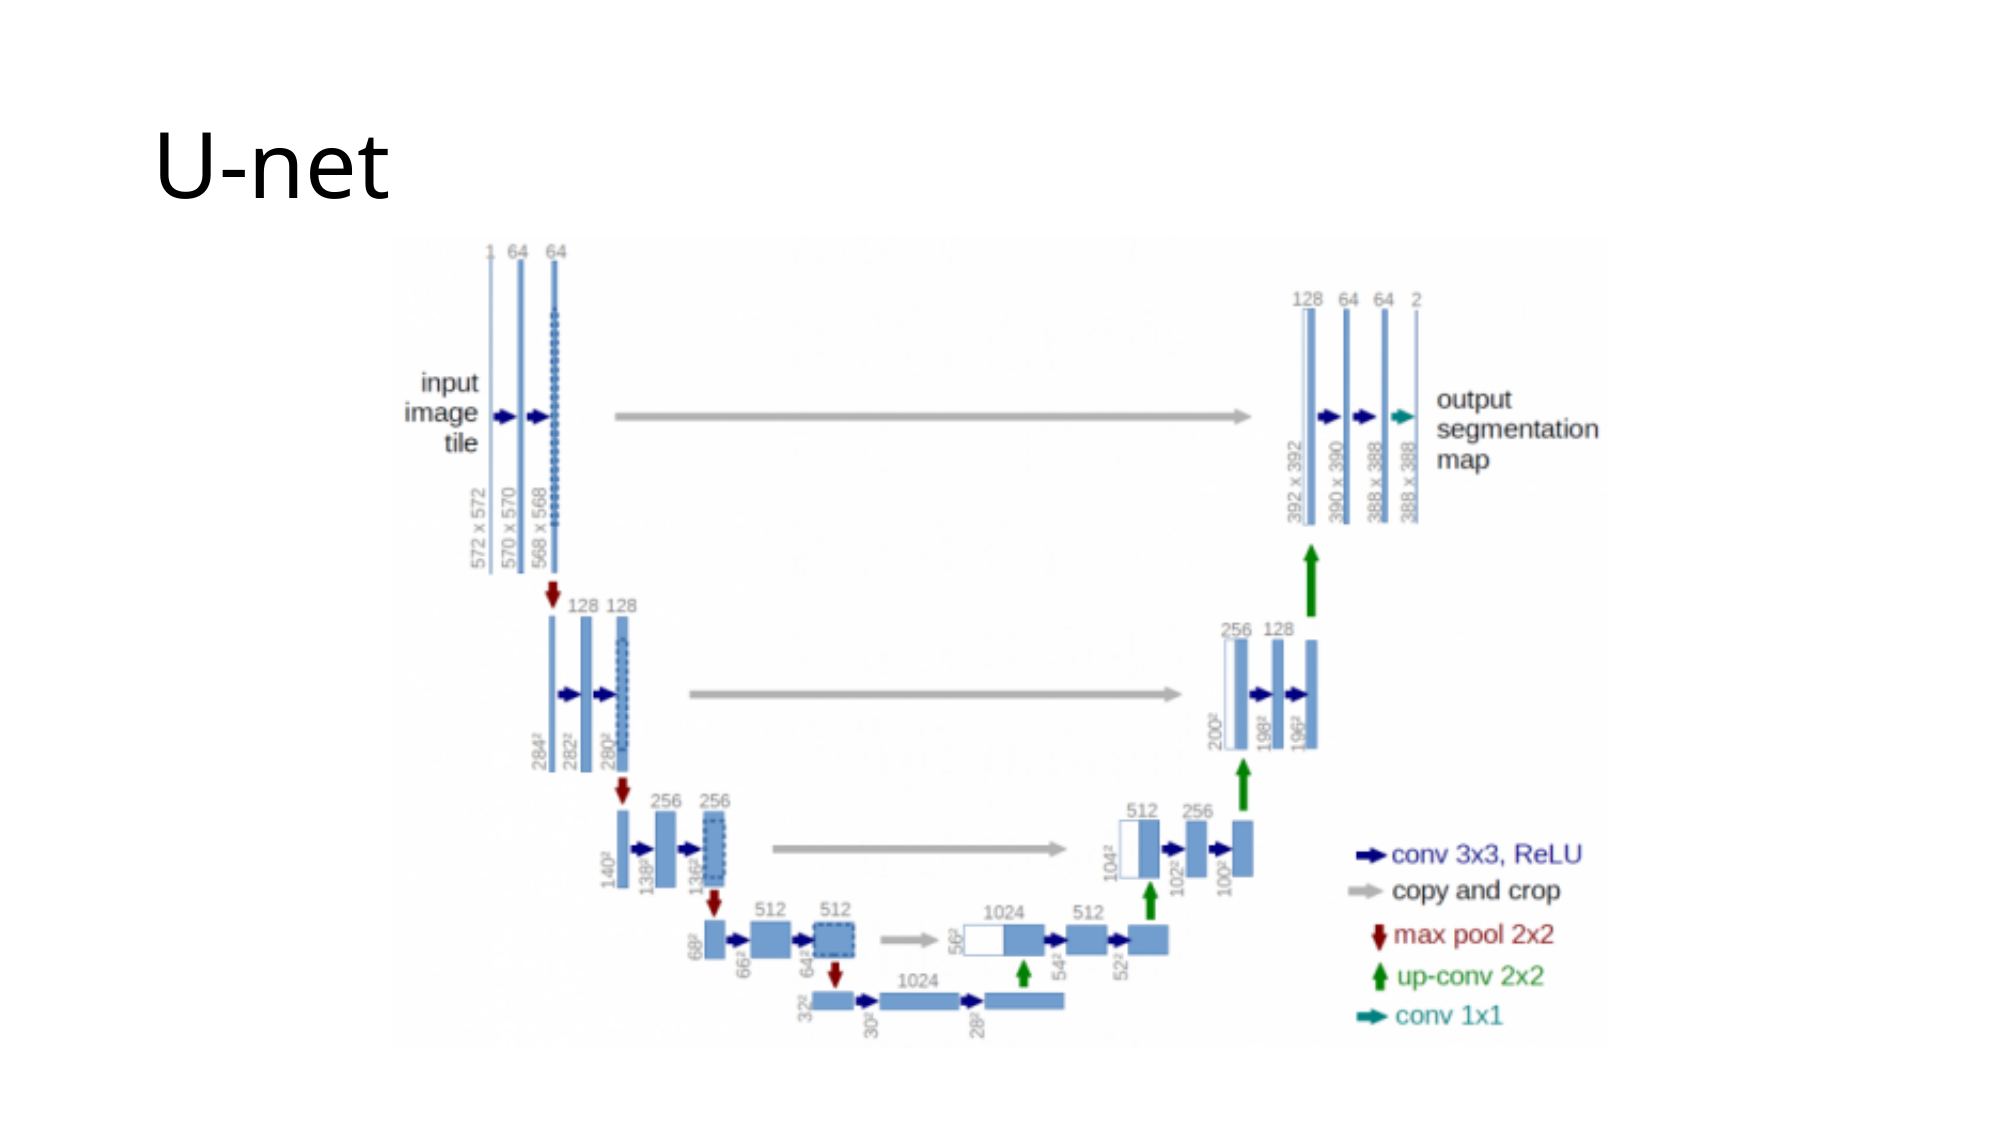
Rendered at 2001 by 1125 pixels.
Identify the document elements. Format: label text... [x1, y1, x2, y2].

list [391, 236, 1609, 1049]
title U-net [137, 59, 1863, 278]
